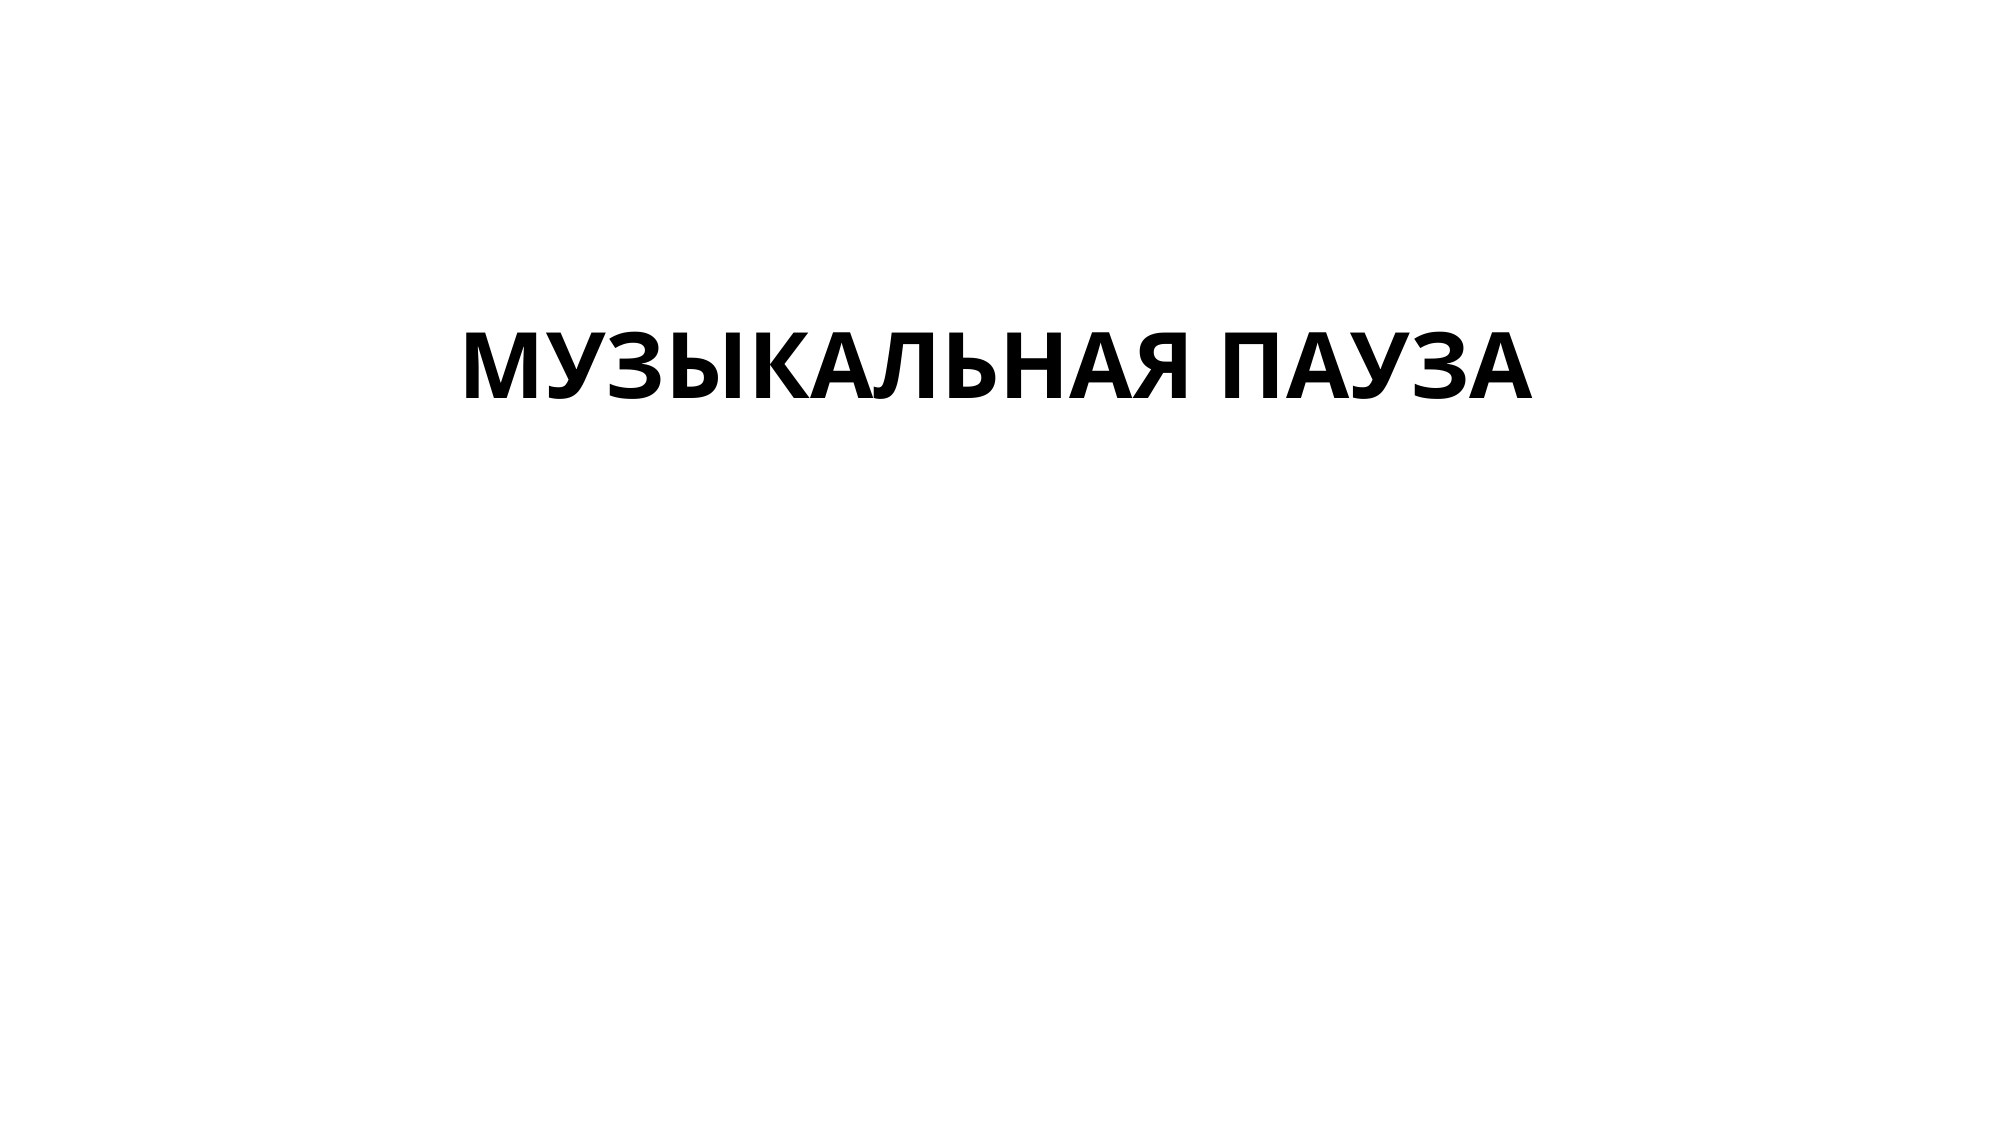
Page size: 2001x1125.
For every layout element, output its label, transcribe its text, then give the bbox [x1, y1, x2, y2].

title МУЗЫКАЛЬНАЯ ПАУЗА [133, 37, 1859, 702]
